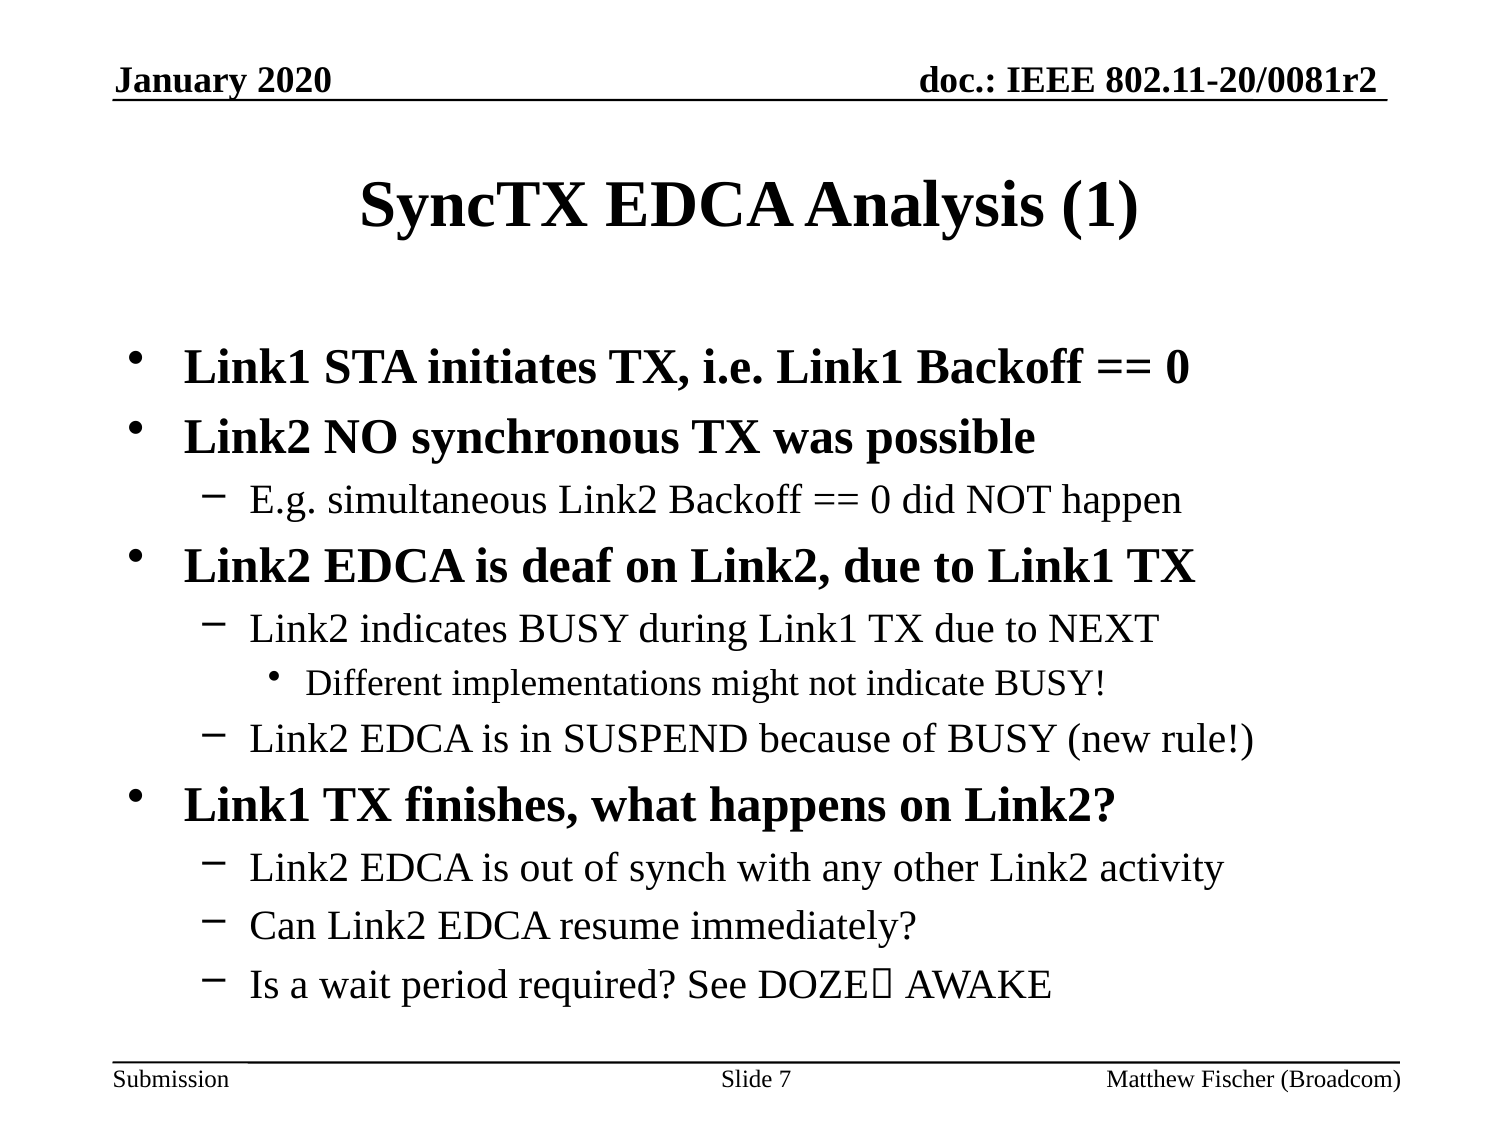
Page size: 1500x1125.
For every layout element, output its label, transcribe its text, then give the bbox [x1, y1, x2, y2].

footer Matthew Fischer (Broadcom) [1102, 1061, 1402, 1093]
list Link1 STA initiates TX, i.e. Link1 Backoff == 0 Link2 NO synchronous TX was possible E.g. simultaneous Link2 Backoff == 0 did NOT happen Link2 EDCA is deaf on Link2, due to Link1 TX Link2 indicates BUSY during Link1 TX due to NEXT Different implementations might not indicate BUSY! Link2 EDCA is in SUSPEND because of BUSY (new rule!) Link1 TX finishes, what happens on Link2? Link2 EDCA is out of synch with any other Link2 activity Can Link2 EDCA resume immediately? Is a wait period required? See DOZE AWAKE [112, 326, 1388, 1002]
title SyncTX EDCA Analysis (1) [112, 112, 1388, 288]
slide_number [114, 54, 335, 101]
slide_number Slide 7 [712, 1061, 800, 1093]
